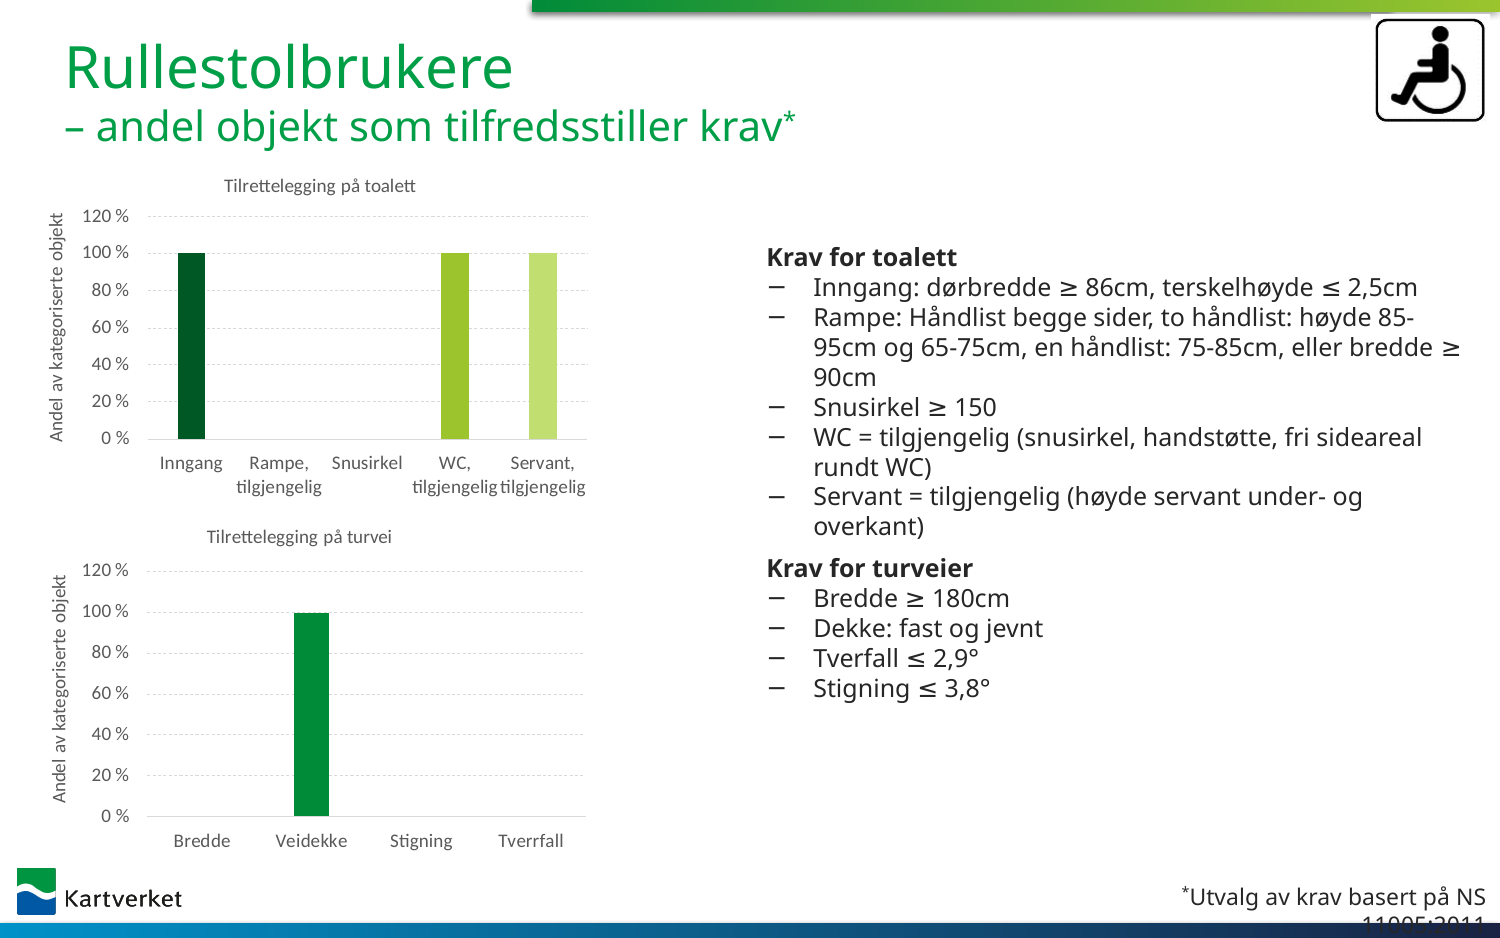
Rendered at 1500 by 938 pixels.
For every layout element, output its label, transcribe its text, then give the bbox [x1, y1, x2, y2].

picture [1371, 13, 1491, 127]
picture [41, 166, 598, 505]
text_box Krav for turveier Bredde ≥ 180cm Dekke: fast og jevnt Tverfall ≤ 2,9° Stigning ≤ 3,8° [751, 545, 1483, 710]
picture [41, 520, 597, 859]
text_box Krav for toalett Inngang: dørbredde ≥ 86cm, terskelhøyde ≤ 2,5cm Rampe: Håndlist begge sider, to håndlist: høyde 85-95cm og 65-75cm, en håndlist: 75-85cm, eller bredde ≥ 90cm Snusirkel ≥ 150 WC = tilgjengelig (snusirkel, handstøtte, fri sideareal rundt WC) Servant = tilgjengelig (høyde servant under- og overkant) [751, 234, 1483, 545]
text_box Rullestolbrukere – andel objekt som tilfredsstiller krav* [49, 14, 1431, 158]
text_box *Utvalg av krav basert på NS 11005:2011 [1068, 873, 1500, 938]
